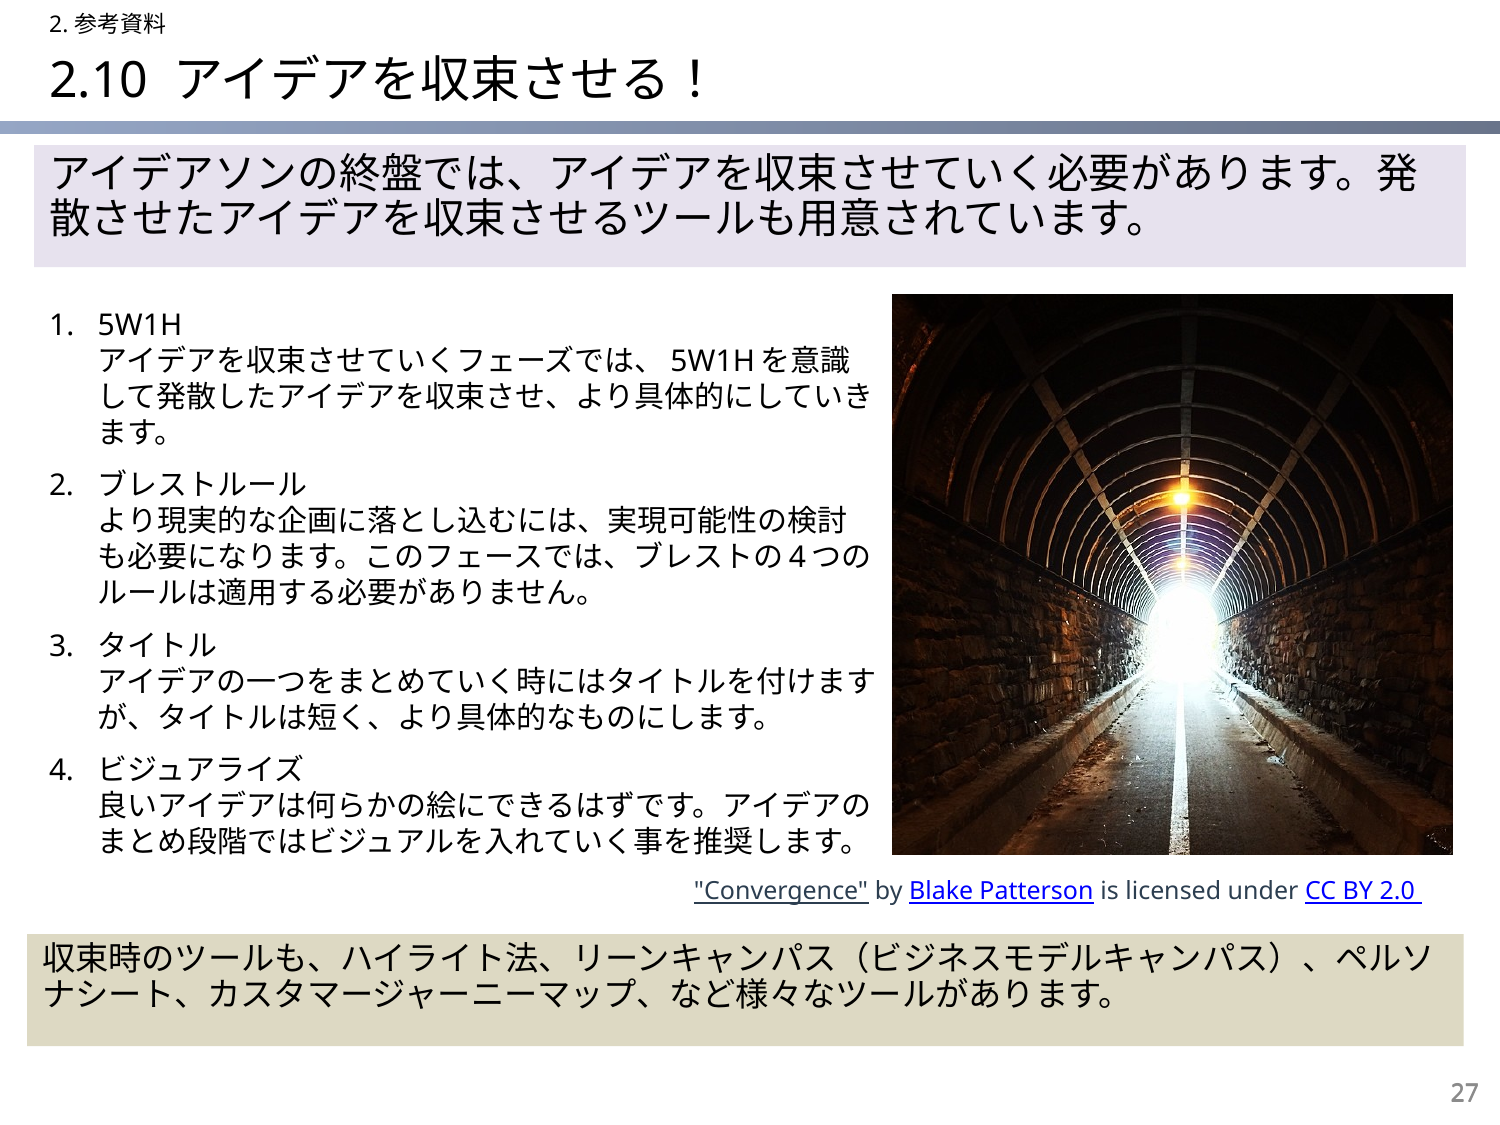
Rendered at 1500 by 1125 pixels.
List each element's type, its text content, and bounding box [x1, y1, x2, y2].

picture [892, 294, 1453, 855]
title 2.10 アイデアを収束させる！ [34, 46, 1275, 116]
list アイデアソンの終盤では、アイデアを収束させていく必要があります。発散させたアイデアを収束させるツールも用意されています。 [34, 145, 1466, 268]
text_box "Convergence" by Blake Patterson is licensed under CC by 2.0 [679, 867, 1471, 917]
text_box 5W1H アイデアを収束させていくフェーズでは、5W1Hを意識して発散したアイデアを収束させ、より具体的にしていきます。 ブレストルール より現実的な企画に落とし込むには、実現可能性の検討も必要になります。このフェースでは、ブレストの4つのルールは適用する必要がありません。 タイトル アイデアの一つをまとめていく時にはタイトルを付けますが、タイトルは短く、より具体的なものにします。 ビジュアライズ 良いアイデアは何らかの絵にできるはずです。アイデアのまとめ段階ではビジュアルを入れていく事を推奨します。 [34, 297, 892, 883]
list 収束時のツールも、ハイライト法、リーンキャンパス（ビジネスモデルキャンパス）、ペルソナシート、カスタマージャーニーマップ、など様々なツールがあります。 [27, 934, 1464, 1047]
slide_number 27 [1411, 1070, 1495, 1118]
list 2.参考資料 [34, 4, 1271, 41]
